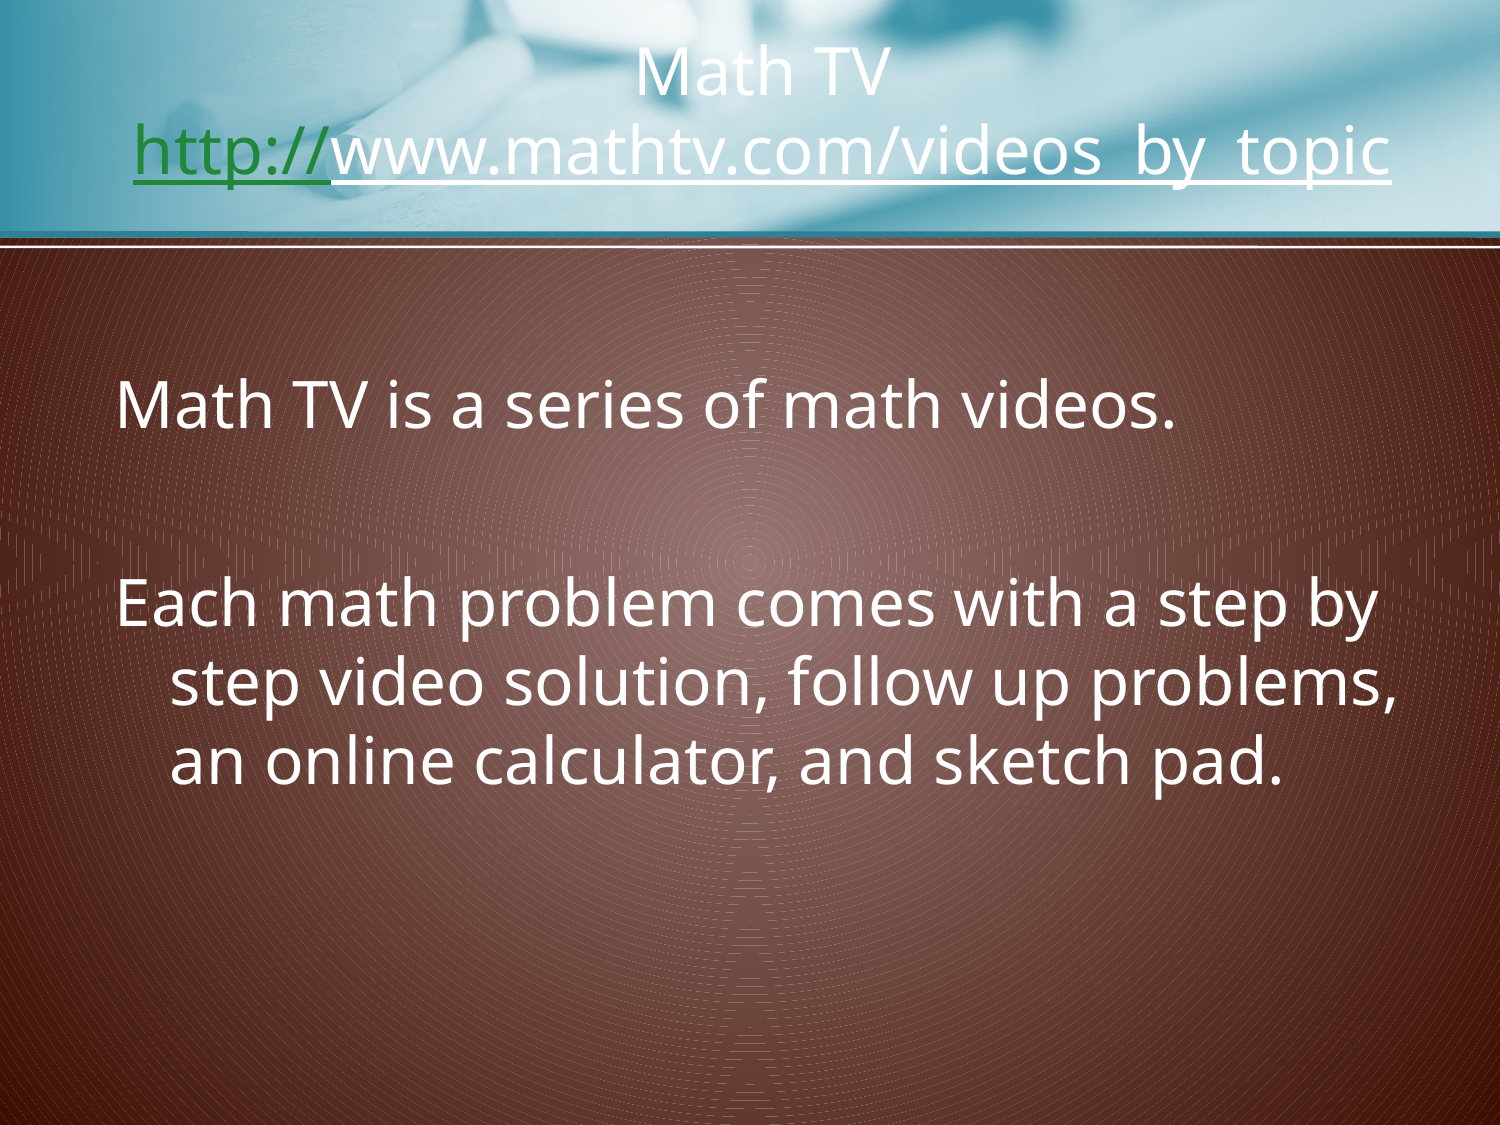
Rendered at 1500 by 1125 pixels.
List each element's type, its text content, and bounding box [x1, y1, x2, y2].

list Math TV is a series of math videos. Each math problem comes with a step by step video solution, follow up problems, an online calculator, and sketch pad. [99, 262, 1425, 1005]
title Math TV http://www.mathtv.com/videos_by_topic [62, 62, 1463, 245]
